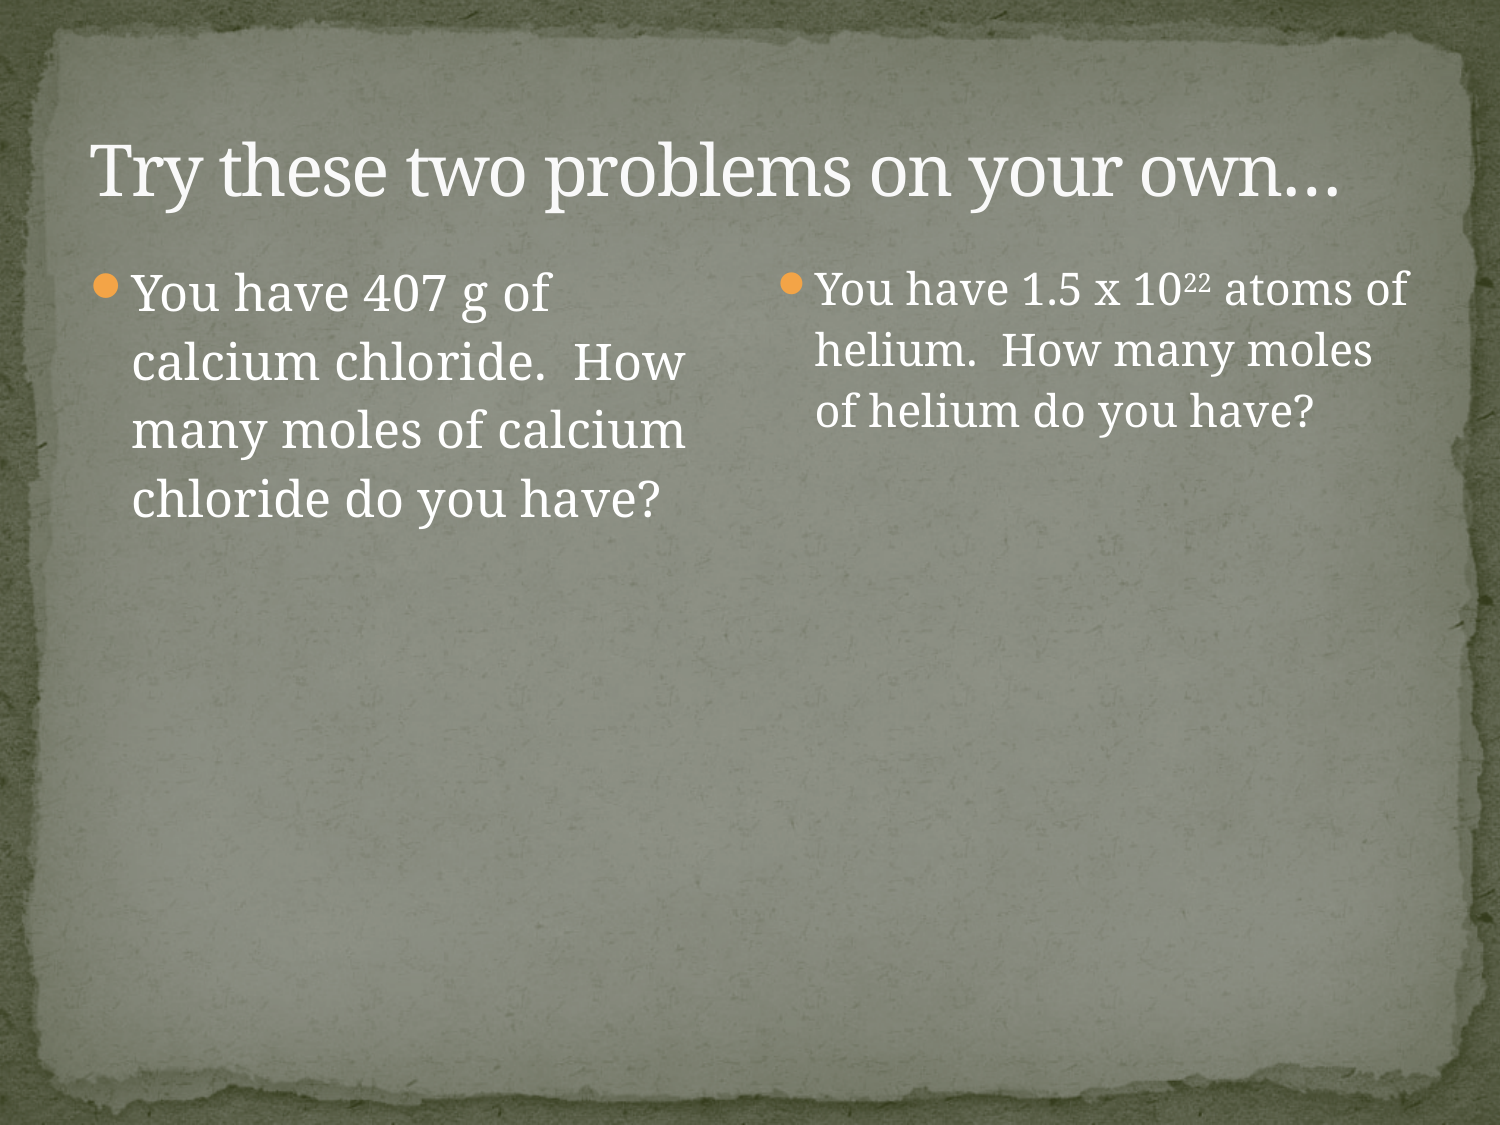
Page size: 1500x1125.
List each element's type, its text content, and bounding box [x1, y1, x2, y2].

list You have 1.5 x 1022 atoms of helium. How many moles of helium do you have? [762, 249, 1429, 503]
title Try these two problems on your own… [74, 24, 1425, 225]
list You have 407 g of calcium chloride. How many moles of calcium chloride do you have? [75, 249, 741, 587]
